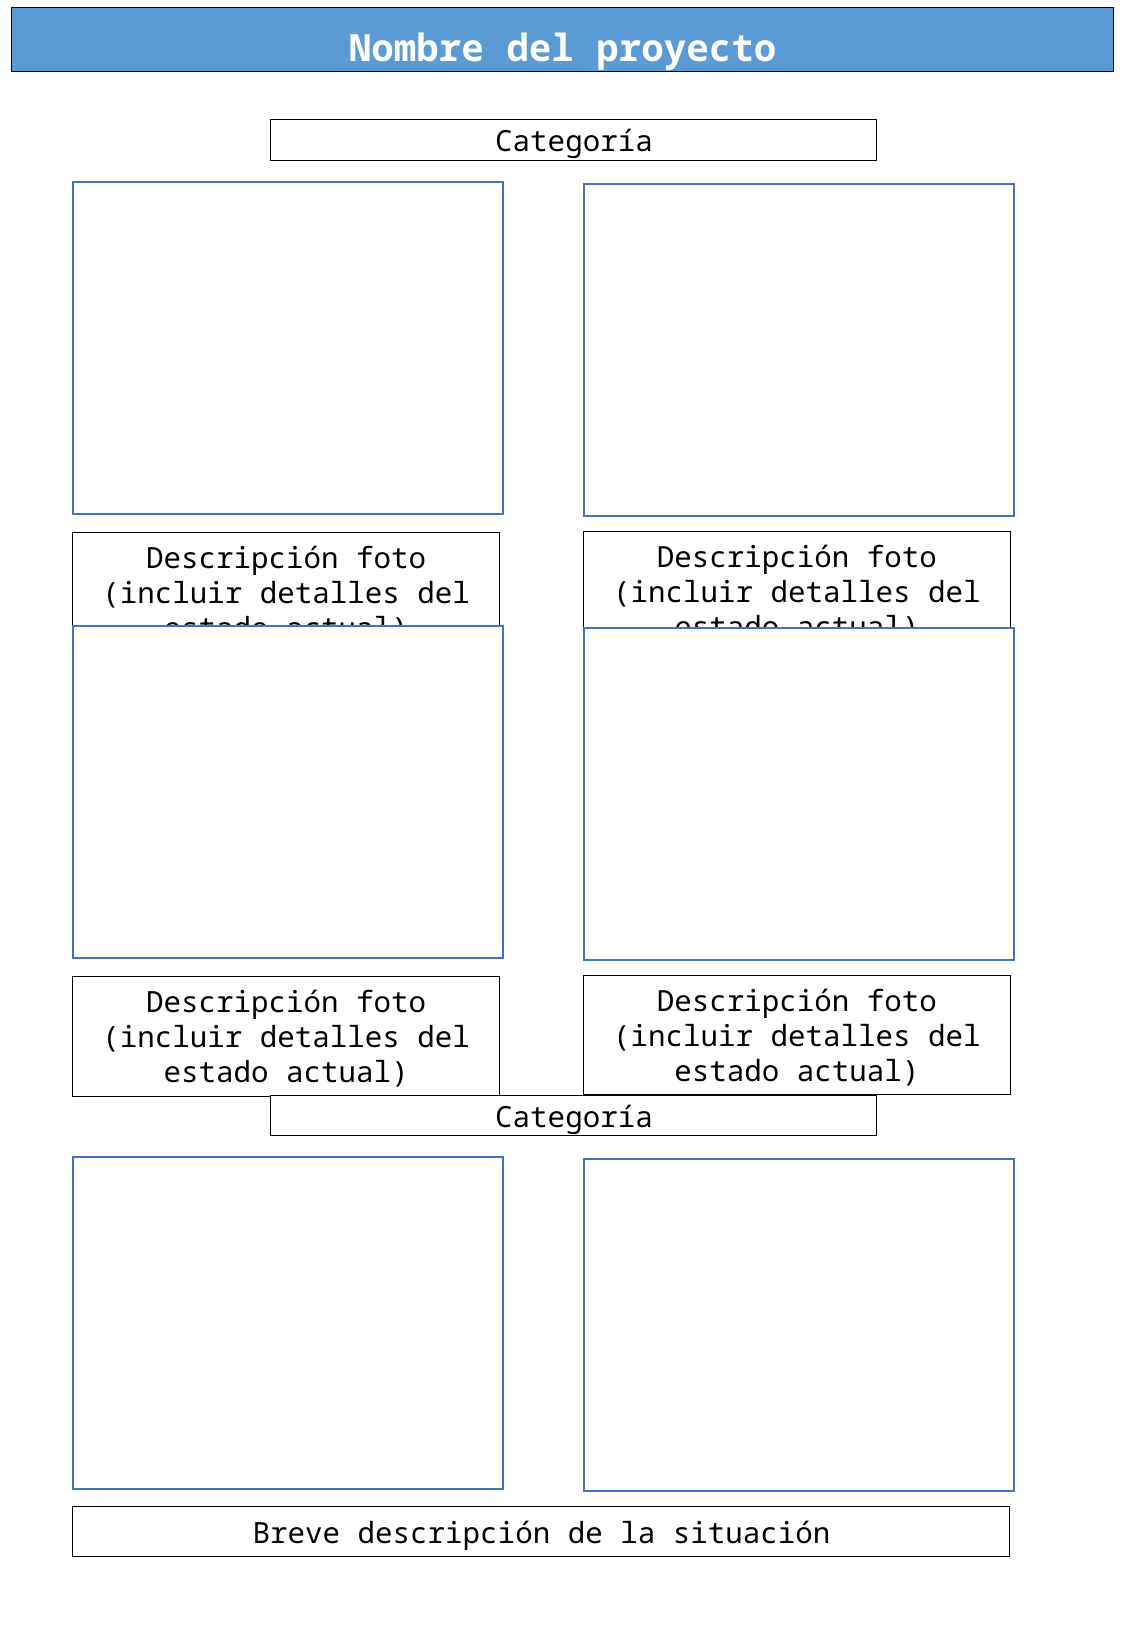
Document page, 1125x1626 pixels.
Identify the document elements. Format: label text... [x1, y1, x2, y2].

text_box Descripción foto (incluir detalles del estado actual) [583, 975, 1011, 1095]
text_box Categoría [270, 1095, 877, 1136]
text_box Nombre del proyecto [11, 7, 1114, 72]
text_box Descripción foto (incluir detalles del estado actual) [72, 976, 500, 1097]
text_box Breve descripción de la situación [72, 1506, 1010, 1557]
text_box Categoría [270, 119, 877, 161]
text_box Descripción foto (incluir detalles del estado actual) [72, 532, 500, 625]
text_box [583, 1158, 1015, 1492]
text_box Descripción foto (incluir detalles del estado actual) [583, 531, 1011, 627]
text_box [72, 625, 504, 959]
text_box [583, 627, 1015, 961]
text_box [72, 181, 504, 515]
text_box [72, 1156, 504, 1490]
text_box [583, 183, 1015, 517]
